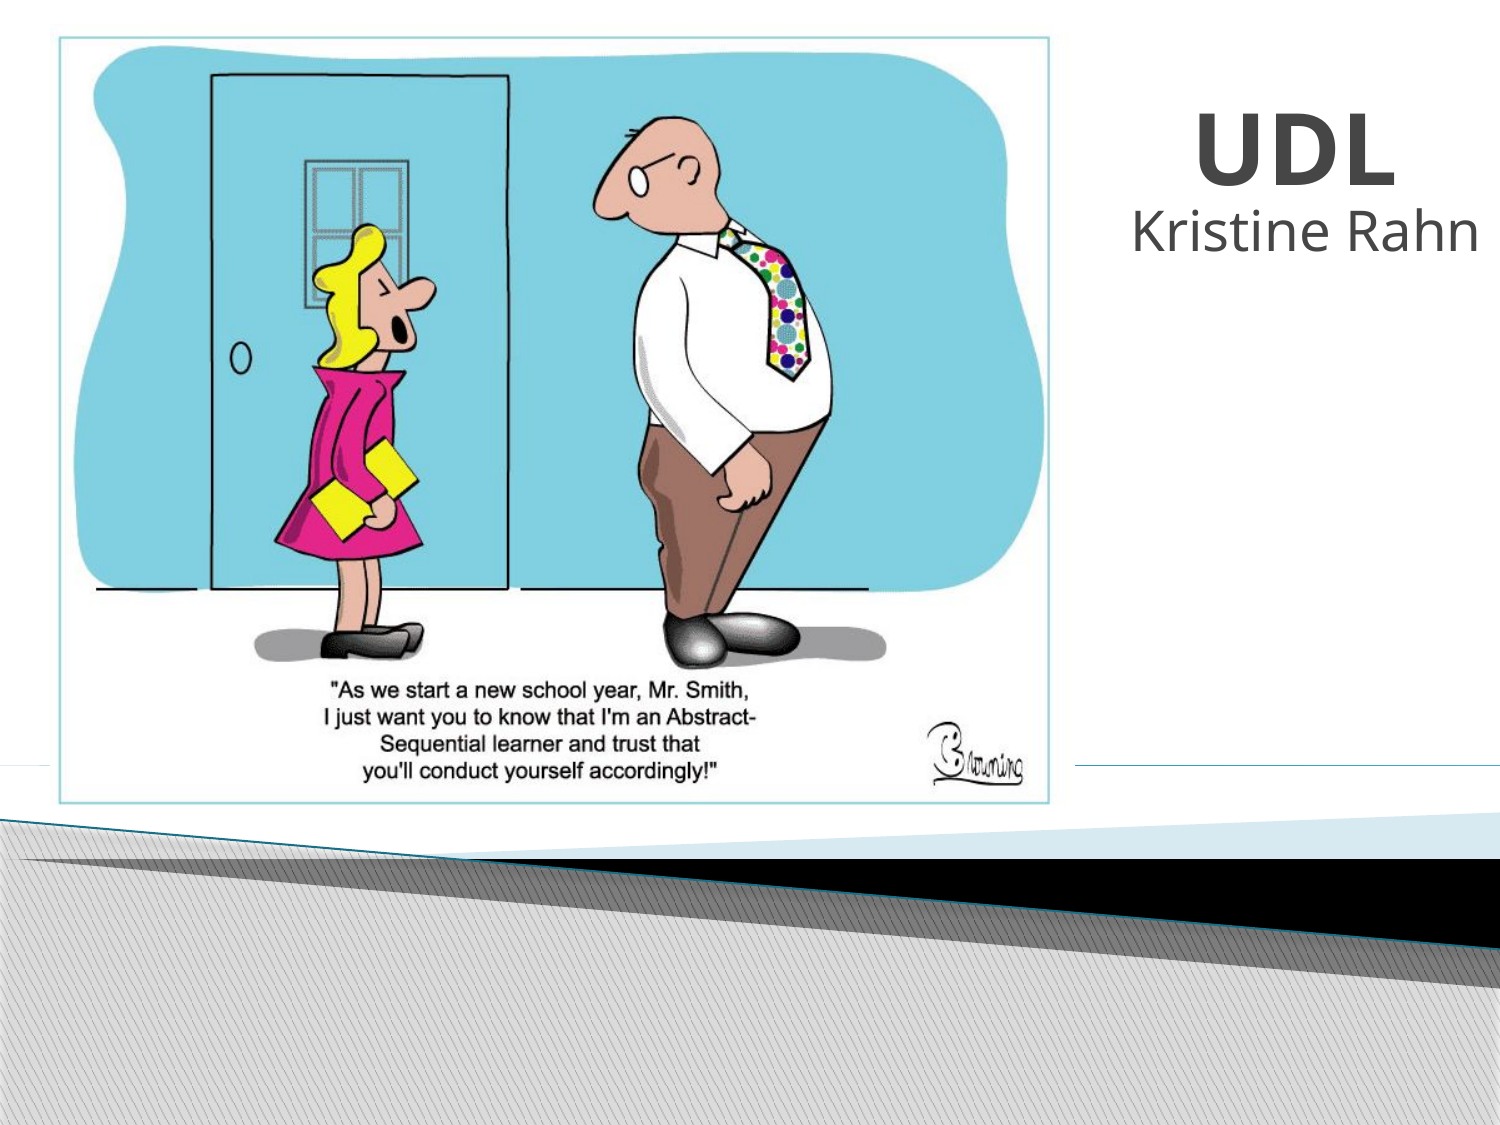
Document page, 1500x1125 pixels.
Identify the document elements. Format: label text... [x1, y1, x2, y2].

subtitle Kristine Rahn [1081, 187, 1500, 475]
picture [5, 859, 1500, 989]
title UDL [1081, 75, 1413, 187]
picture [0, 24, 1076, 822]
